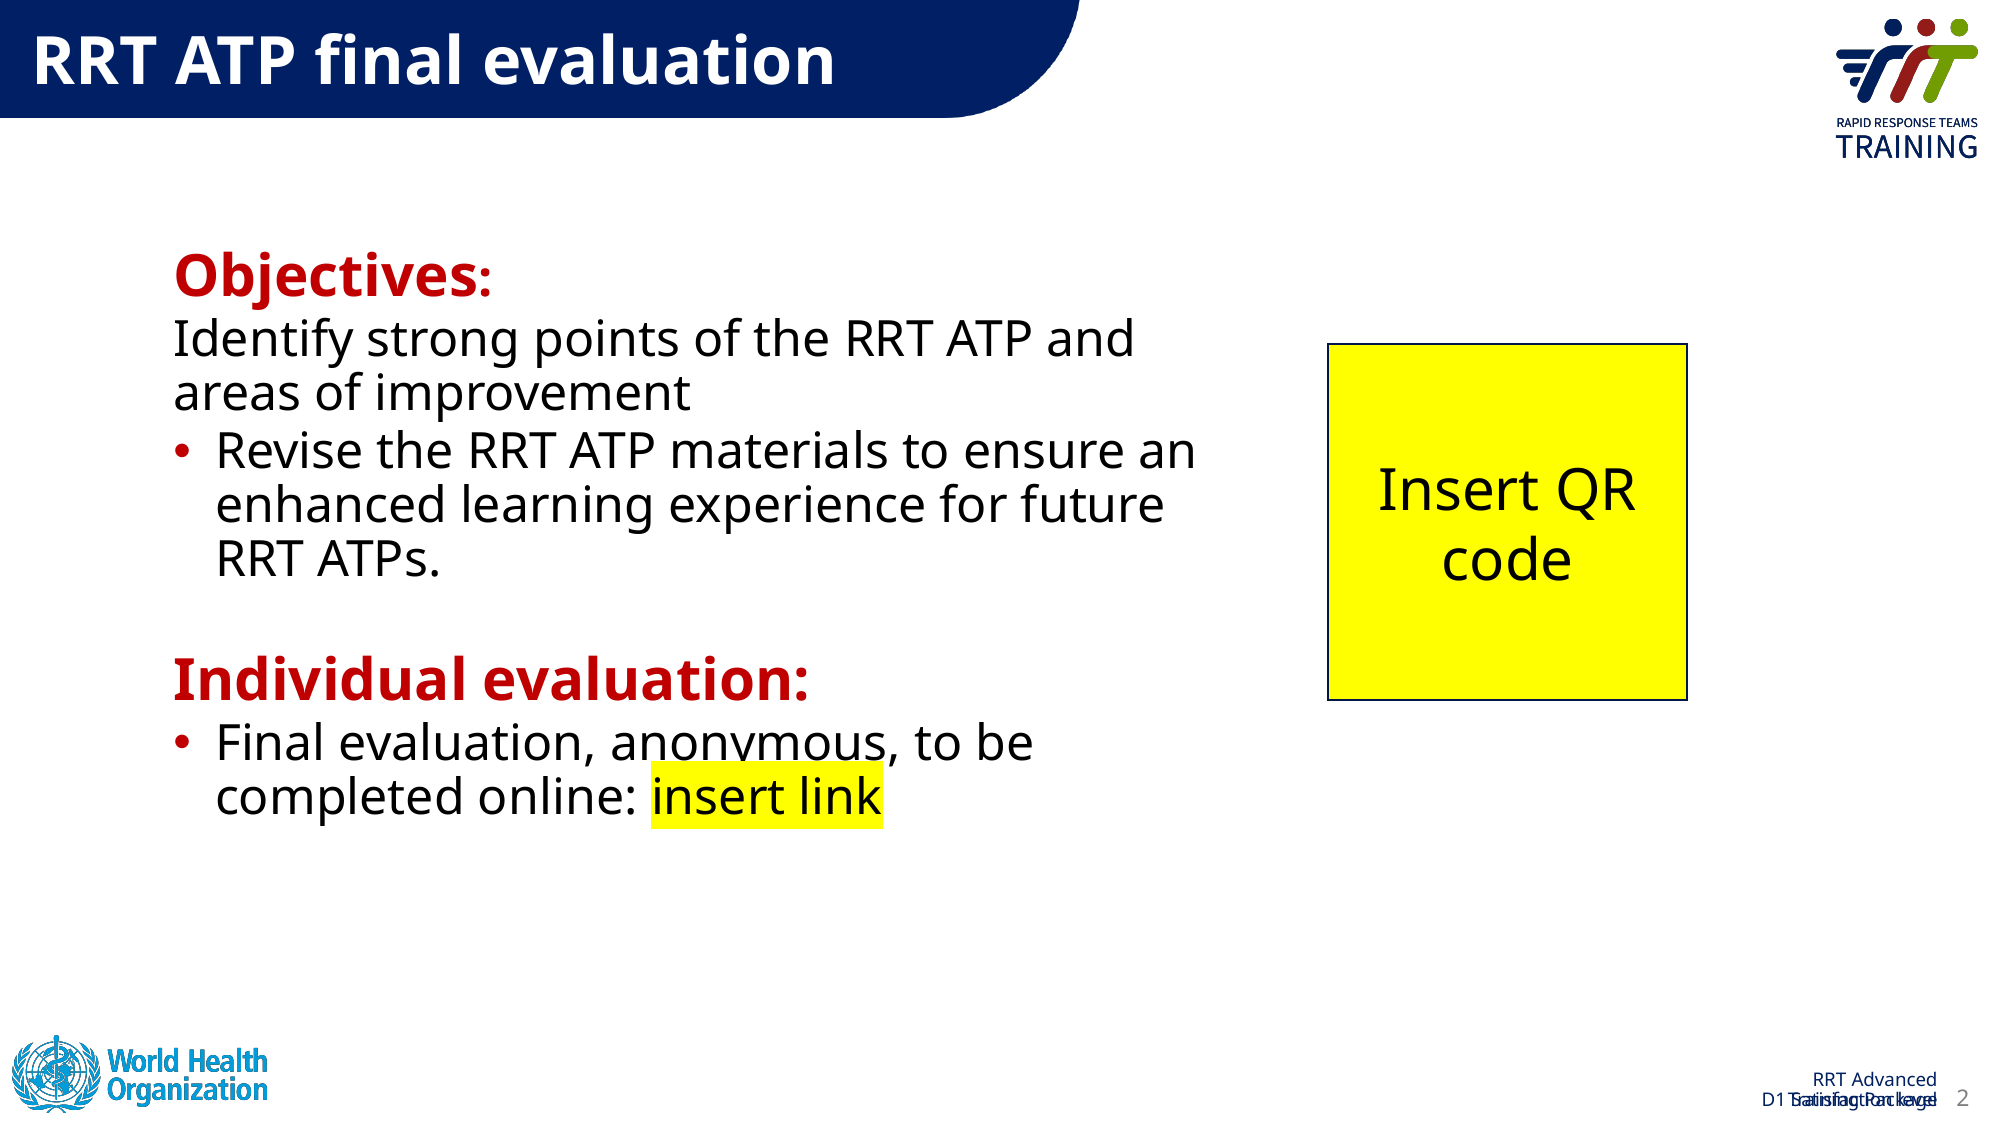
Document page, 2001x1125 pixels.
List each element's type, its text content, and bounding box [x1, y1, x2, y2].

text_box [1327, 343, 1688, 701]
picture [50, 1108, 62, 1113]
picture [59, 1035, 267, 1113]
picture [22, 1062, 26, 1077]
picture [40, 1062, 47, 1070]
list Objectives: Identify strong points of the RRT ATP and areas of improvement Revise the RRT ATP materials to ensure an enhanced learning experience for future RRT ATPs. Individual evaluation: Final evaluation, anonymous, to be completed online: insert link [165, 238, 1258, 864]
picture [46, 1056, 54, 1062]
picture [12, 1035, 54, 1068]
picture [0, 0, 1081, 118]
picture [30, 1083, 37, 1091]
picture [24, 1054, 36, 1087]
picture [1835, 19, 1978, 167]
picture [12, 1083, 48, 1113]
picture [36, 1088, 78, 1105]
title RRT ATP final evaluation [23, 9, 876, 117]
picture [34, 1054, 43, 1078]
picture [71, 1053, 90, 1091]
